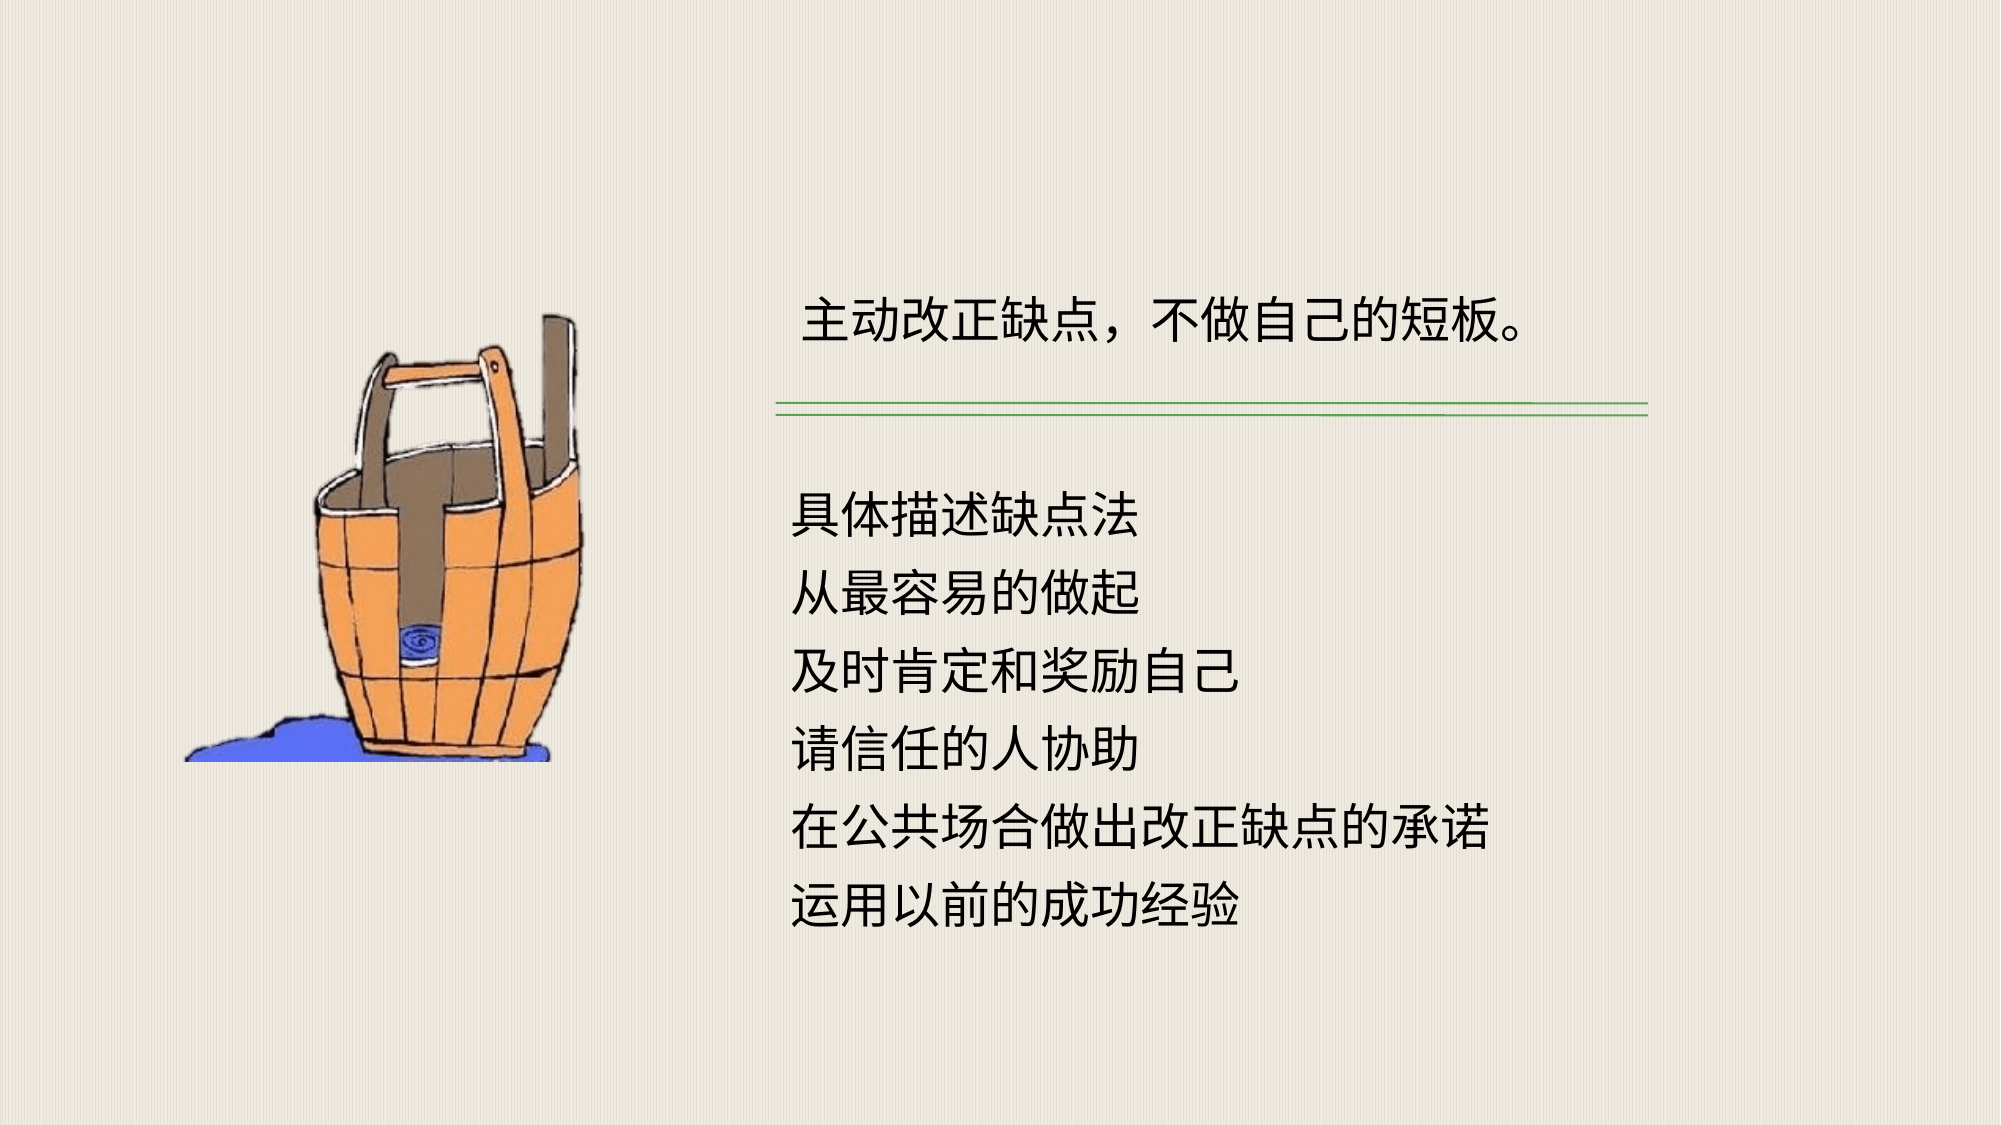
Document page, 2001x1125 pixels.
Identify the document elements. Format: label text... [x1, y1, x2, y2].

text_box 主动改正缺点，不做自己的短板。 [785, 280, 1648, 356]
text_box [775, 402, 1649, 416]
picture [141, 296, 683, 763]
text_box 具体描述缺点法 从最容易的做起 及时肯定和奖励自己 请信任的人协助 在公共场合做出改正缺点的承诺 运用以前的成功经验 [775, 458, 1735, 941]
